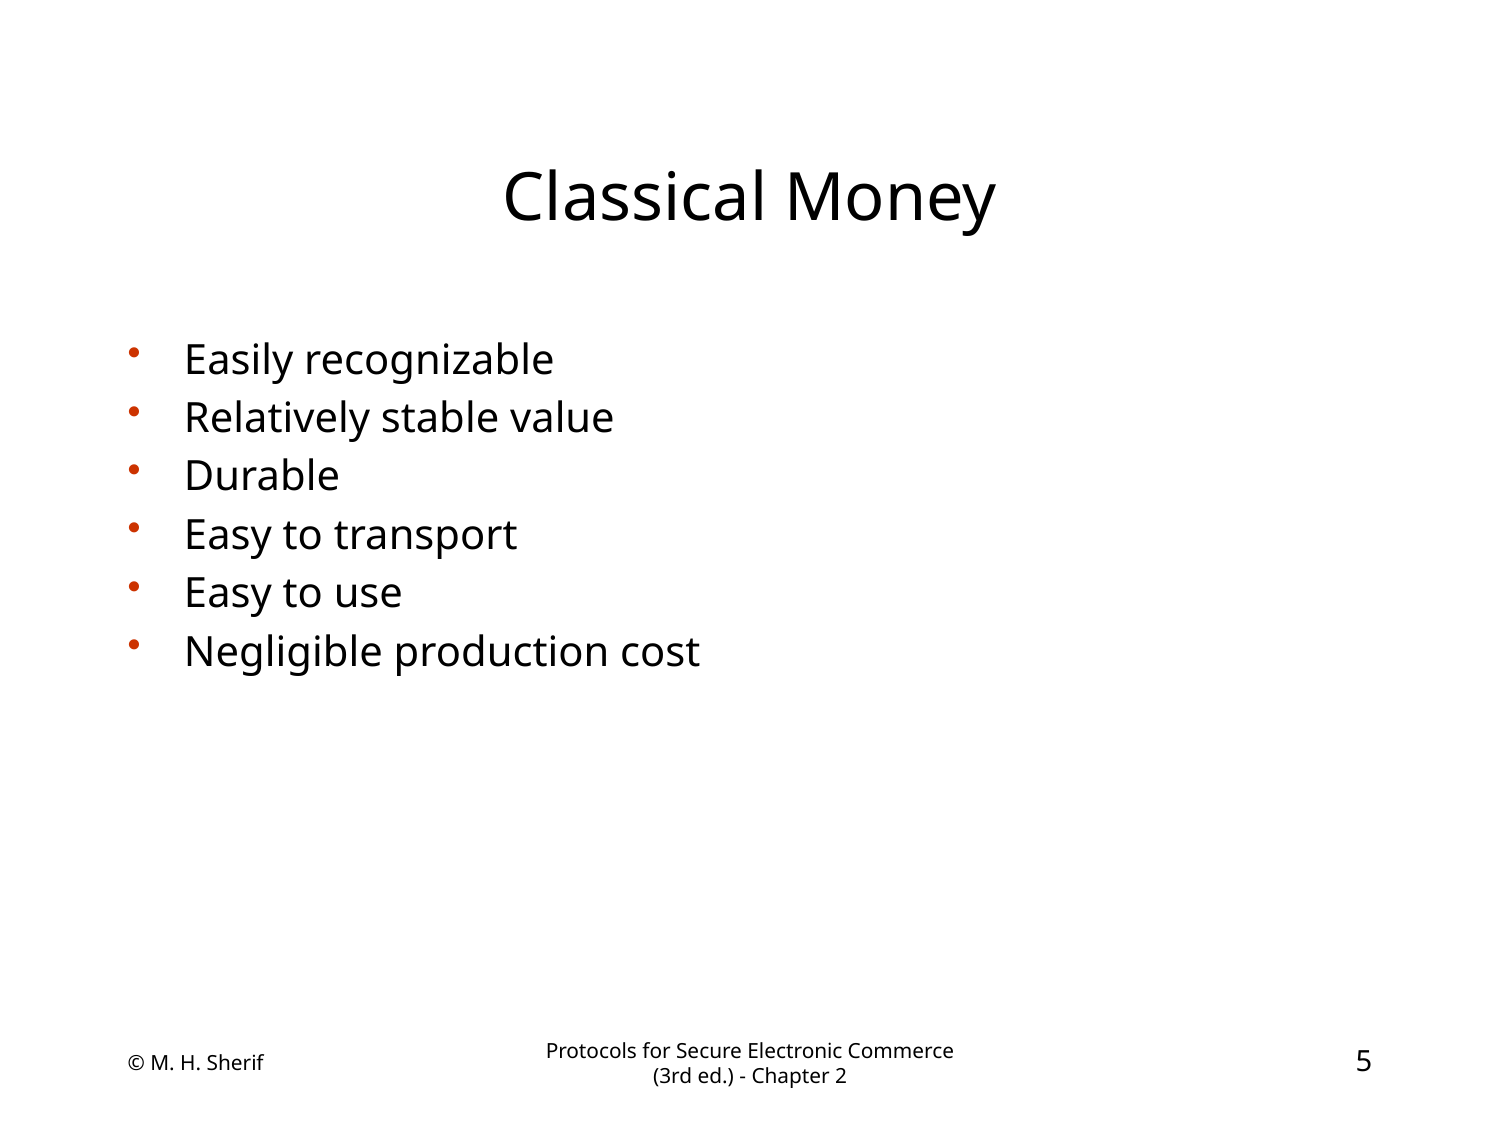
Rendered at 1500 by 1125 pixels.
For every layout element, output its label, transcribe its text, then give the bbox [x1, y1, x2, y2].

slide_number © M. H. Sherif [112, 1025, 425, 1100]
list Easily recognizable Relatively stable value Durable Easy to transport Easy to use Negligible production cost [112, 324, 1388, 1000]
slide_number 5 [1074, 1025, 1388, 1100]
title Classical Money [112, 99, 1388, 288]
footer Protocols for Secure Electronic Commerce (3rd ed.) - Chapter 2 [512, 1025, 988, 1100]
